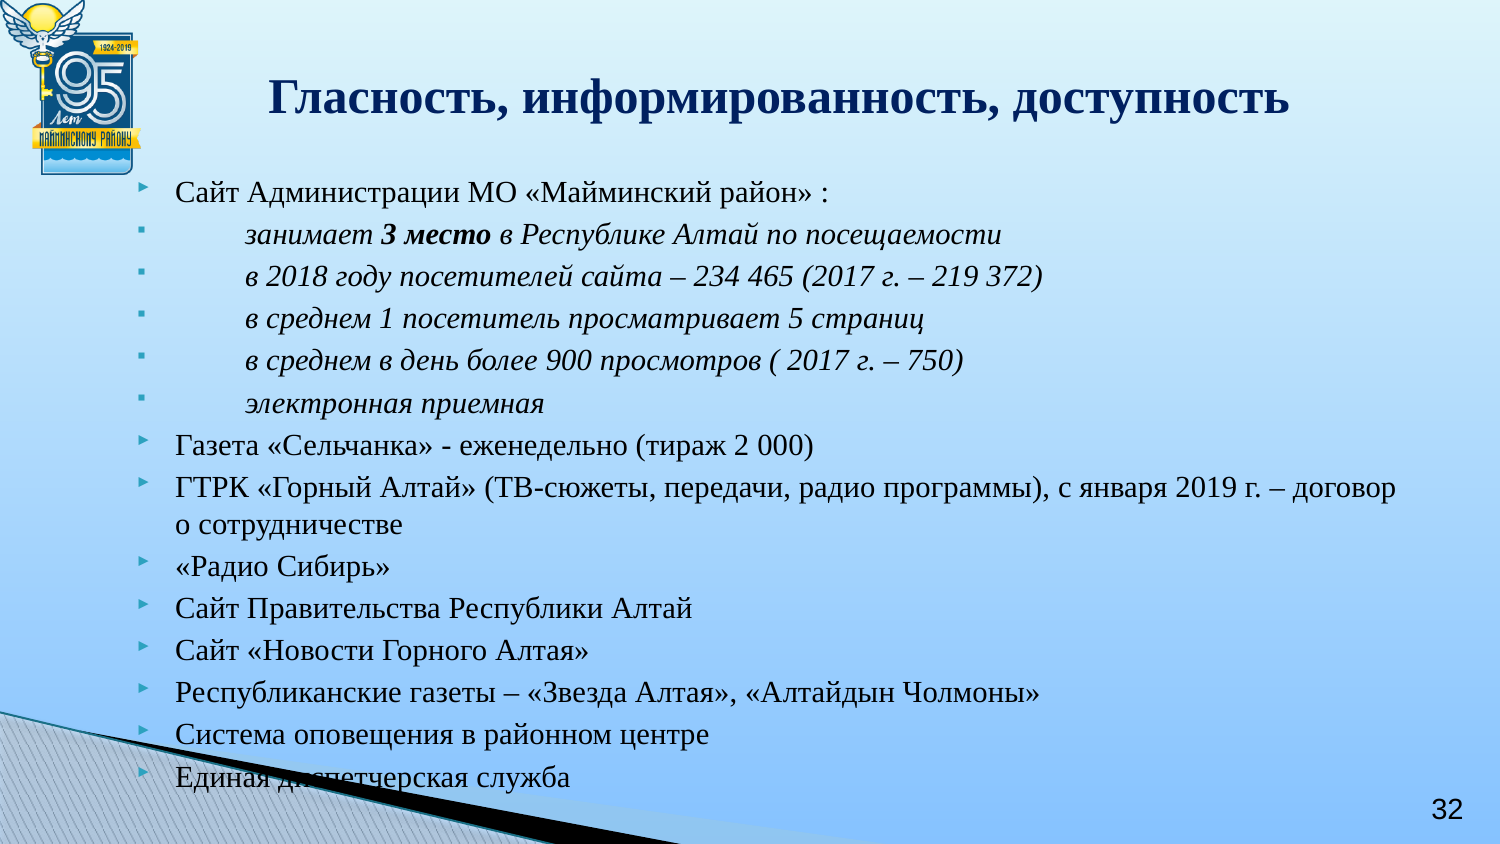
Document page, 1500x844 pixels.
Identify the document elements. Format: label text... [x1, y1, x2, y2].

picture [0, 0, 141, 175]
slide_number 32 [1406, 788, 1479, 834]
title Гласность, информированность, доступность [152, 46, 1407, 141]
list Сайт Администрации МО «Майминский район» : занимает 3 место в Республике Алтай по посещаемости в 2018 году посетителей сайта – 234 465 (2017 г. – 219 372) в среднем 1 посетитель просматривает 5 страниц в среднем в день более 900 просмотров ( 2017 г. – 750) электронная приемная Газета «Сельчанка» - еженедельно (тираж 2 000) ГТРК «Горный Алтай» (ТВ-сюжеты, передачи, радио программы), с января 2019 г. – договор о сотрудничестве «Радио Сибирь» Сайт Правительства Республики Алтай Сайт «Новости Горного Алтая» Республиканские газеты – «Звезда Алтая», «Алтайдын Чолмоны» Система оповещения в районном центре Единая диспетчерская служба [105, 163, 1430, 809]
